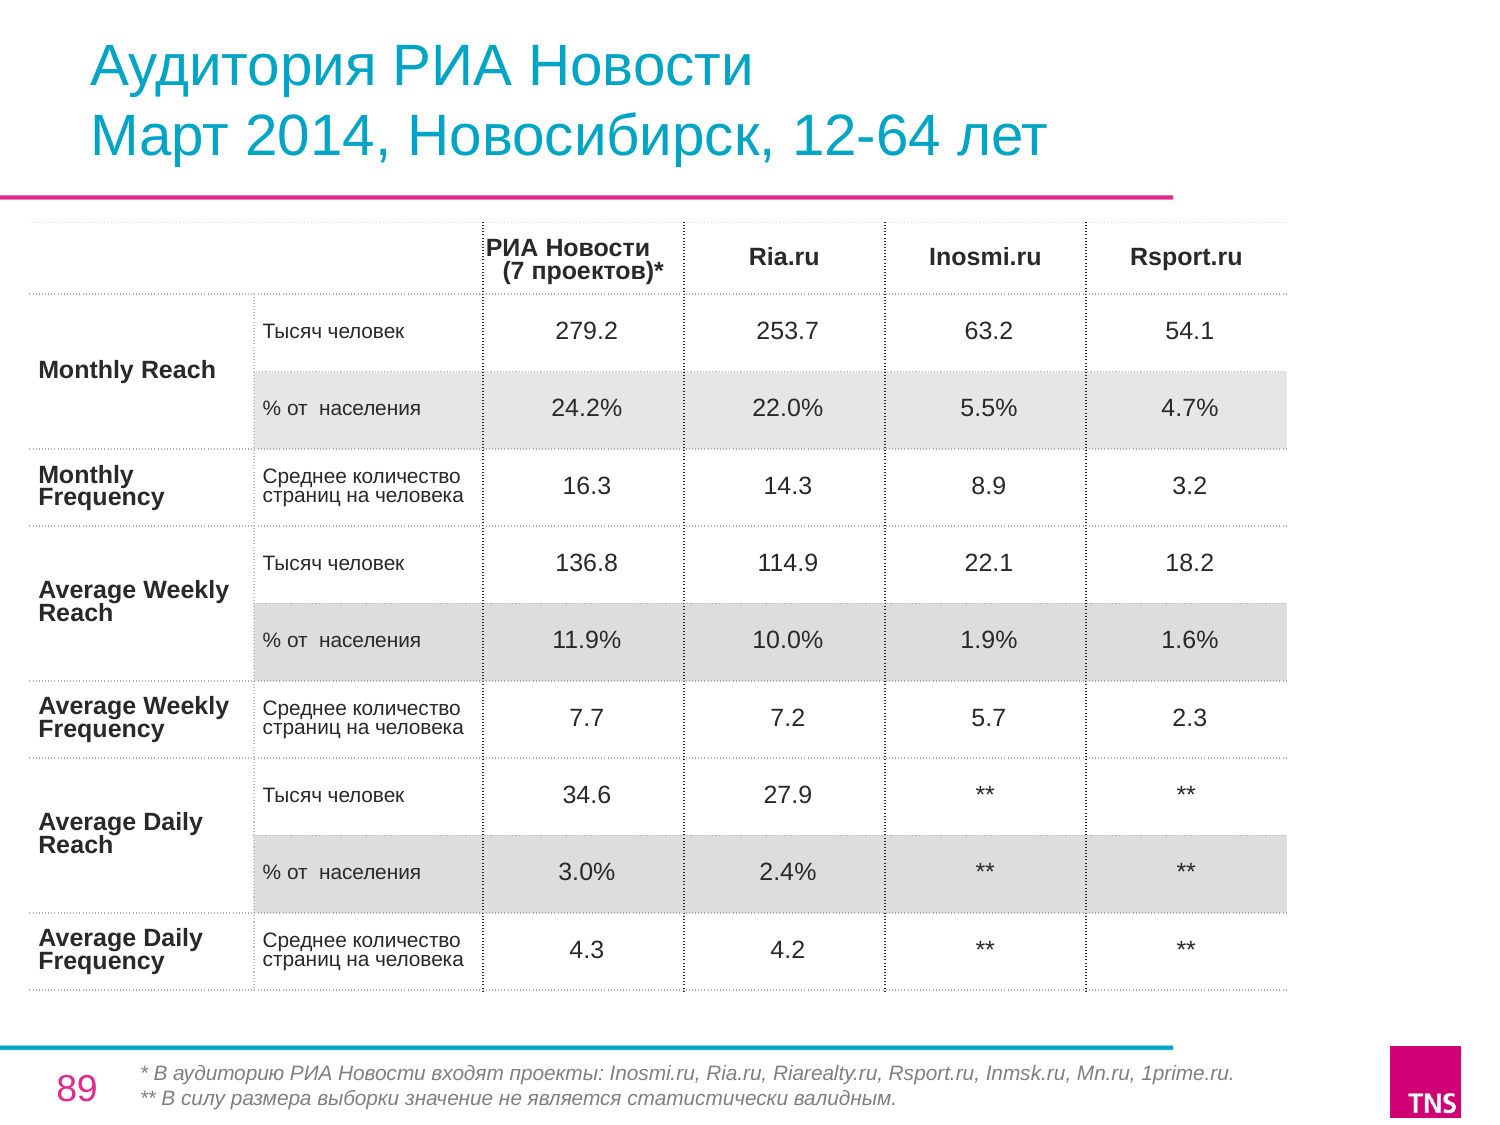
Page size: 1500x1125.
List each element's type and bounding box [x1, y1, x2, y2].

text_box [124, 1052, 1463, 1117]
table_cell [29, 294, 1287, 990]
picture [0, 0, 1500, 1125]
title [74, 8, 1476, 187]
slide_number [40, 1055, 392, 1125]
table_header [29, 223, 1287, 294]
